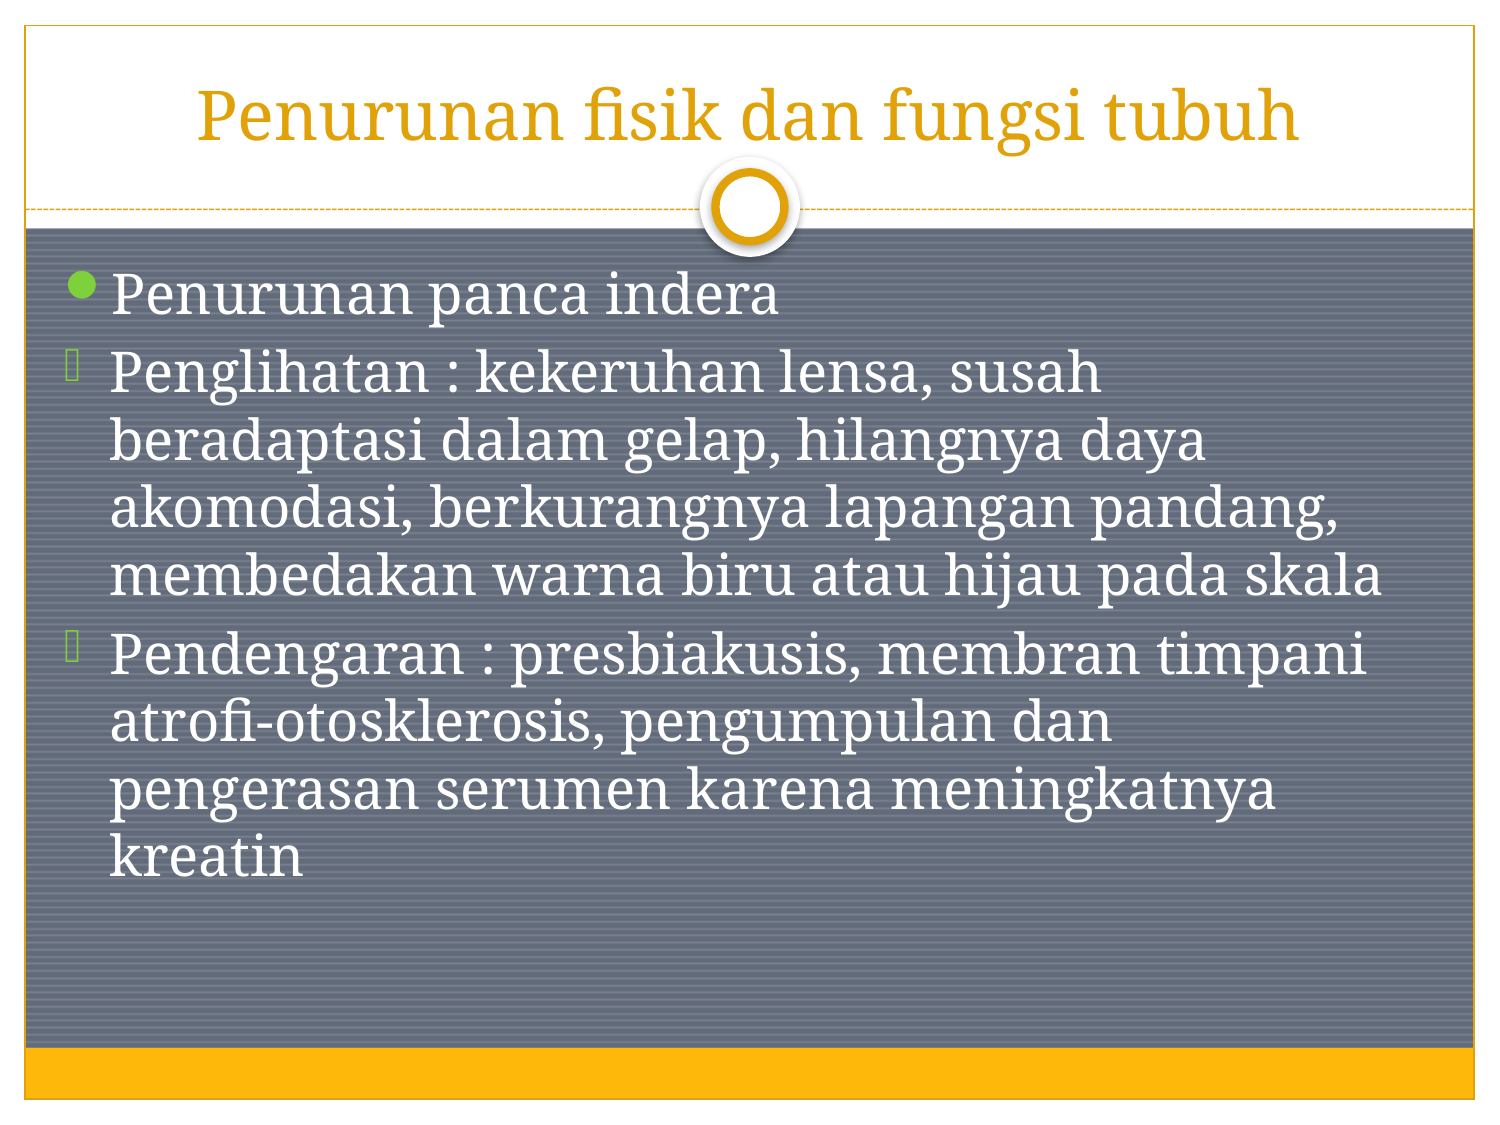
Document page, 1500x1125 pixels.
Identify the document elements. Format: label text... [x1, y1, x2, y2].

title Penurunan fisik dan fungsi tubuh [49, 37, 1450, 162]
list Penurunan panca indera Penglihatan : kekeruhan lensa, susah beradaptasi dalam gelap, hilangnya daya akomodasi, berkurangnya lapangan pandang, membedakan warna biru atau hijau pada skala Pendengaran : presbiakusis, membran timpani atrofi-otosklerosis, pengumpulan dan pengerasan serumen karena meningkatnya kreatin [49, 250, 1445, 1001]
